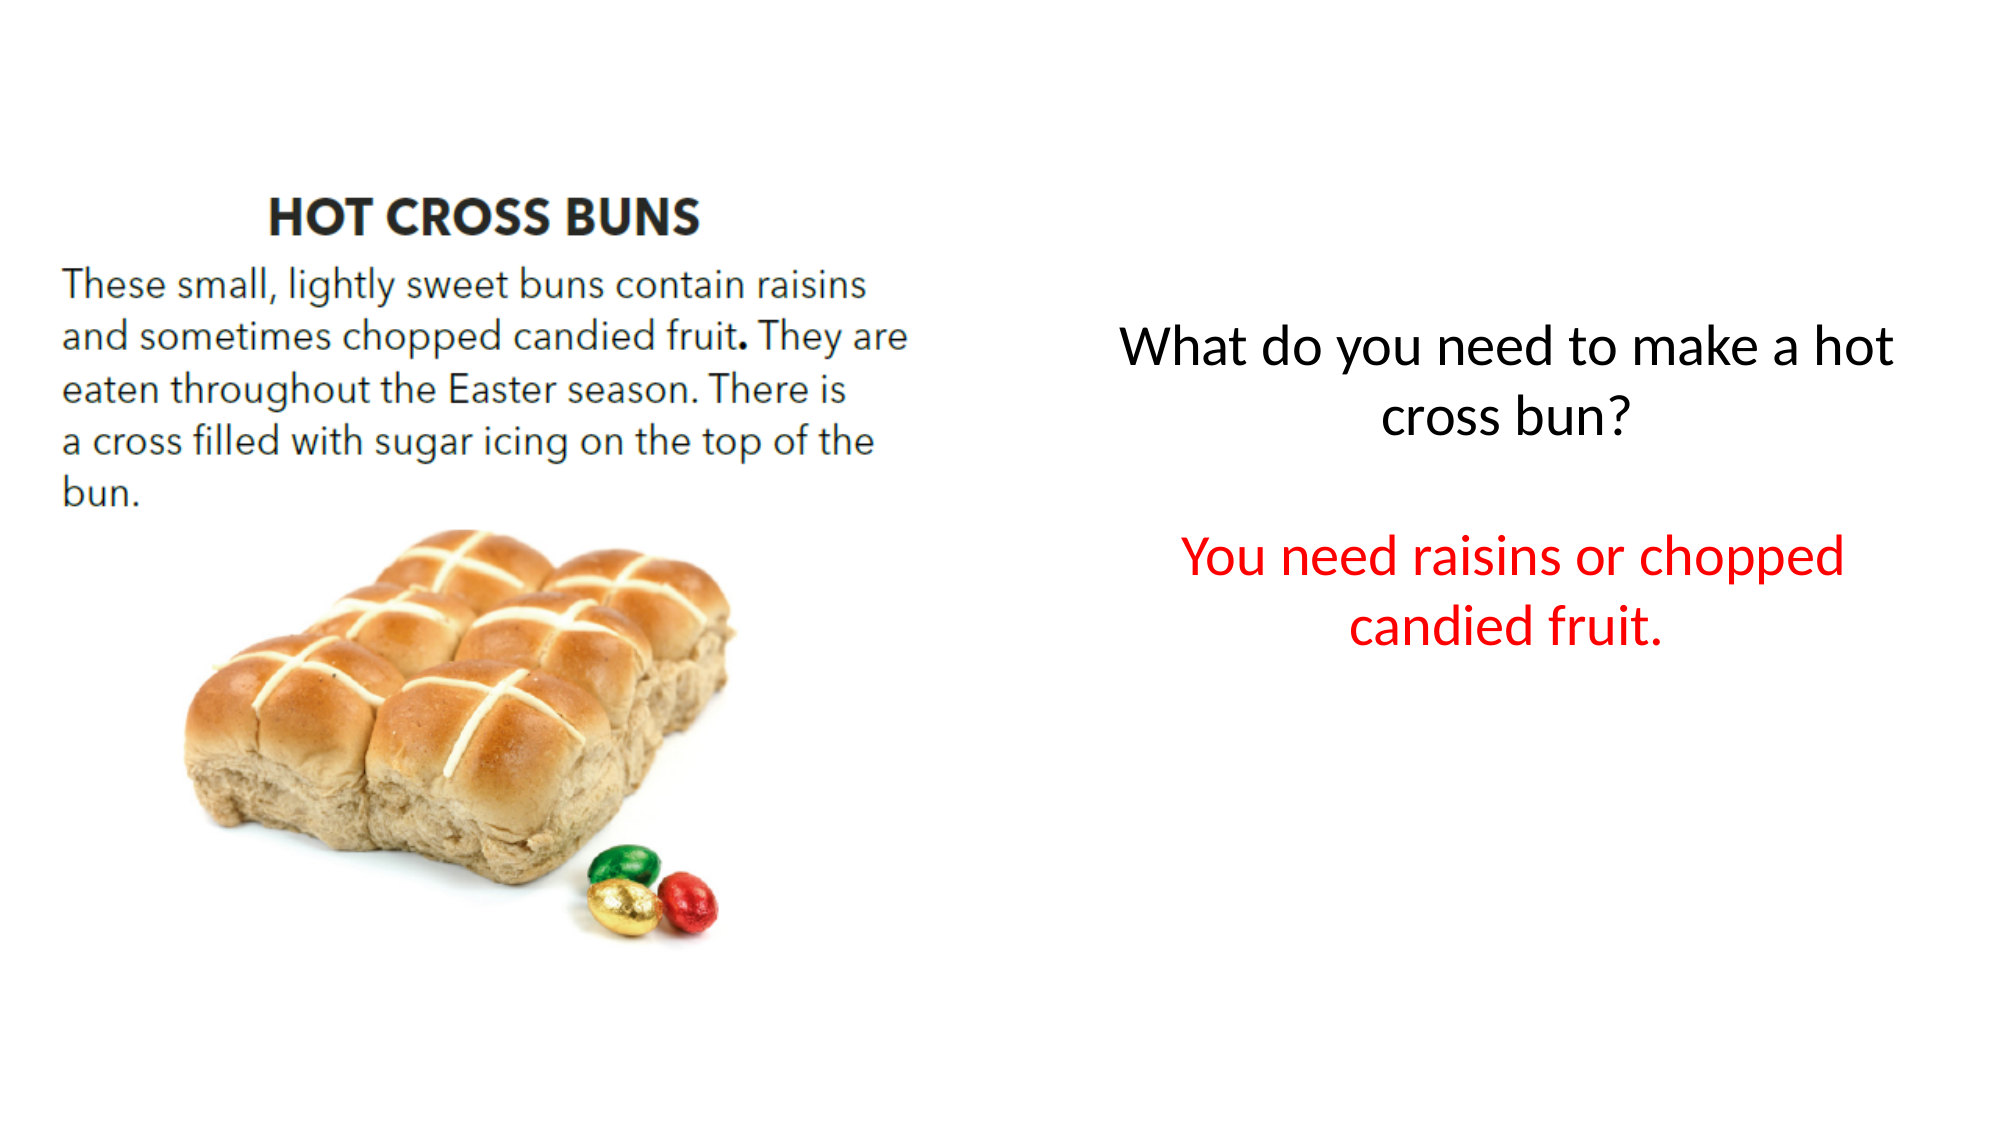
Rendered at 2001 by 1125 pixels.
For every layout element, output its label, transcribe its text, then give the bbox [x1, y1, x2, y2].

picture [28, 137, 972, 970]
text_box What do you need to make a hot cross bun? You need raisins or chopped candied fruit. [1090, 299, 1925, 735]
